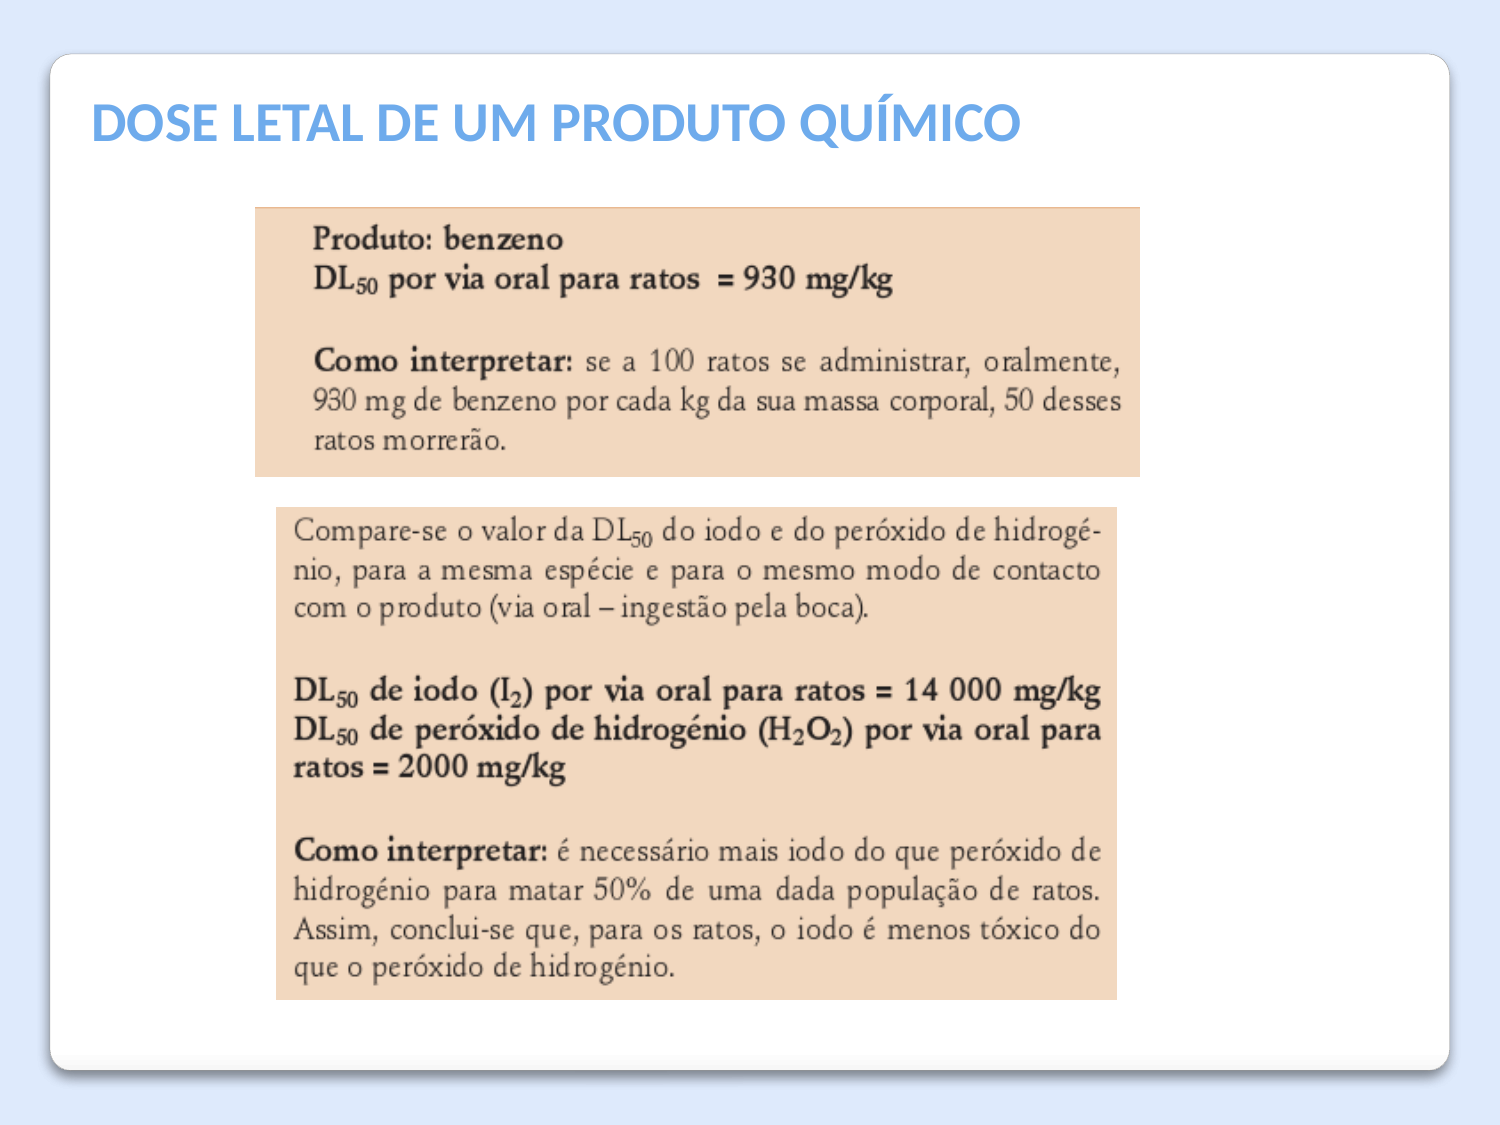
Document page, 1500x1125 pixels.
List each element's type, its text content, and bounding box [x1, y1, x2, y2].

text_box [88, 196, 1424, 953]
text_box DOSE LETAL DE UM PRODUTO Químico [76, 78, 1412, 173]
picture [255, 207, 1140, 477]
picture [275, 507, 1117, 1000]
